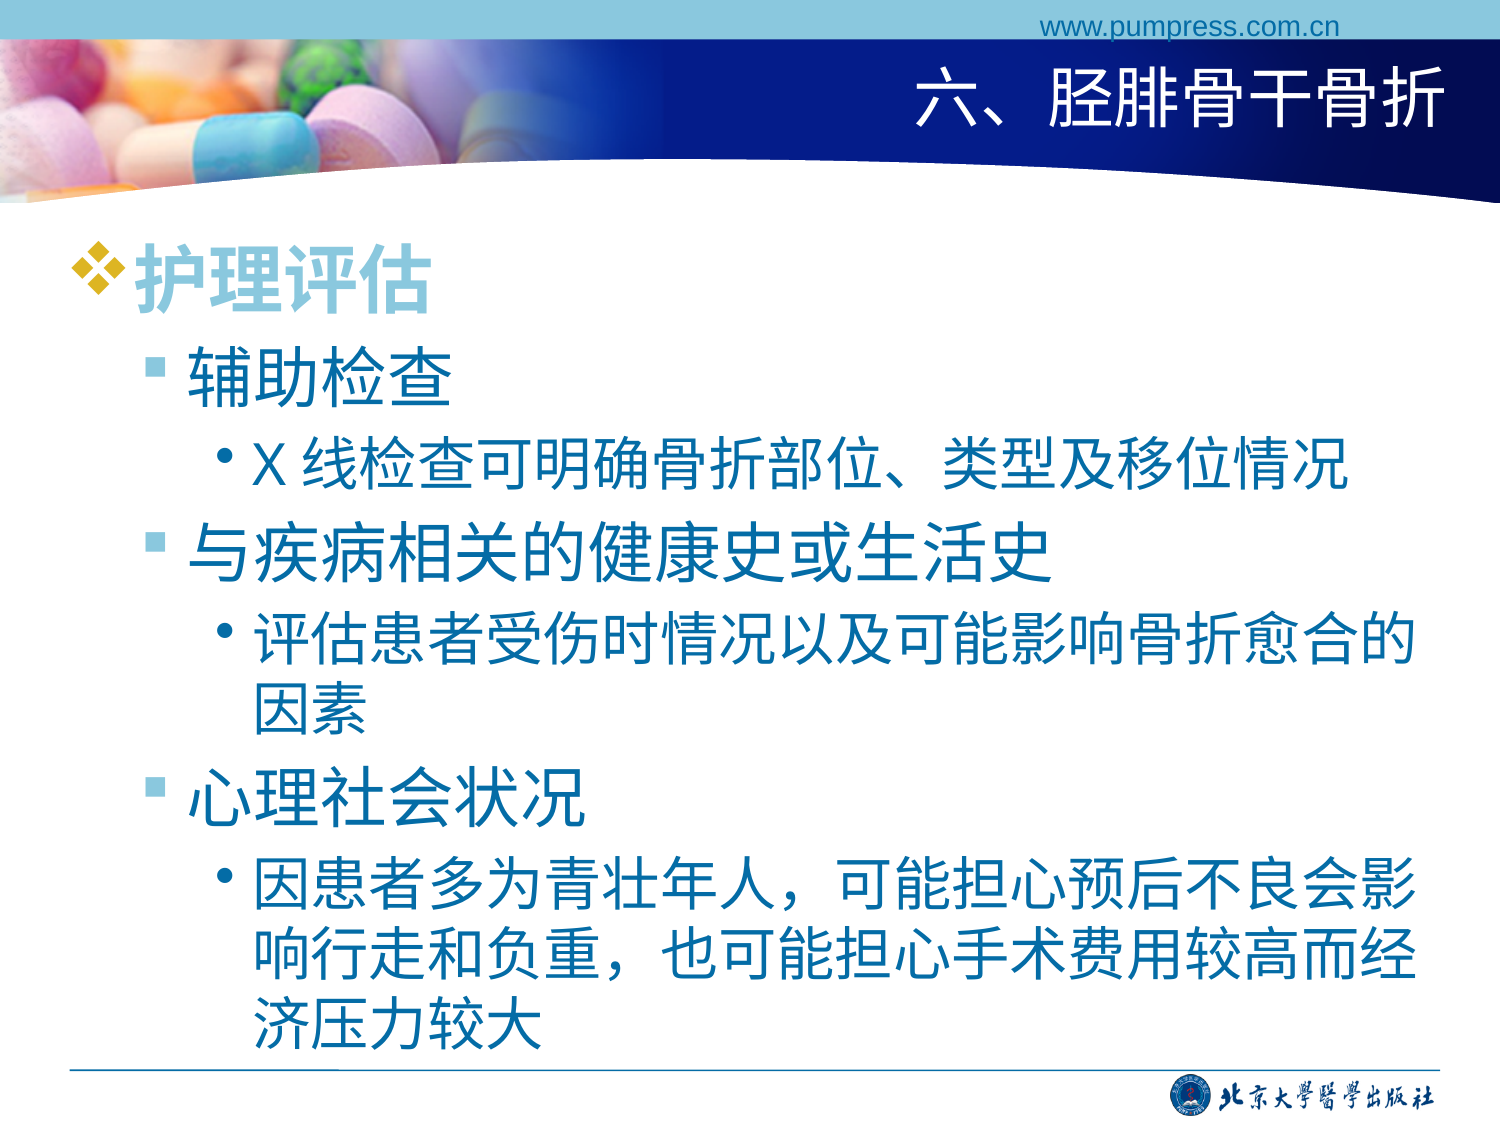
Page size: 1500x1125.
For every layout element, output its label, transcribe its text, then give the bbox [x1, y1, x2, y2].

picture [0, 40, 1500, 203]
picture [1170, 1074, 1436, 1118]
slide_number www.pumpress.com.cn [1025, 0, 1463, 38]
list 护理评估 辅助检查 X线检查可明确骨折部位、类型及移位情况 与疾病相关的健康史或生活史 评估患者受伤时情况以及可能影响骨折愈合的因素 心理社会状况 因患者多为青壮年人，可能担心预后不良会影响行走和负重，也可能担心手术费用较高而经济压力较大 [49, 224, 1463, 1026]
title 六、胫腓骨干骨折 [137, 49, 1463, 143]
